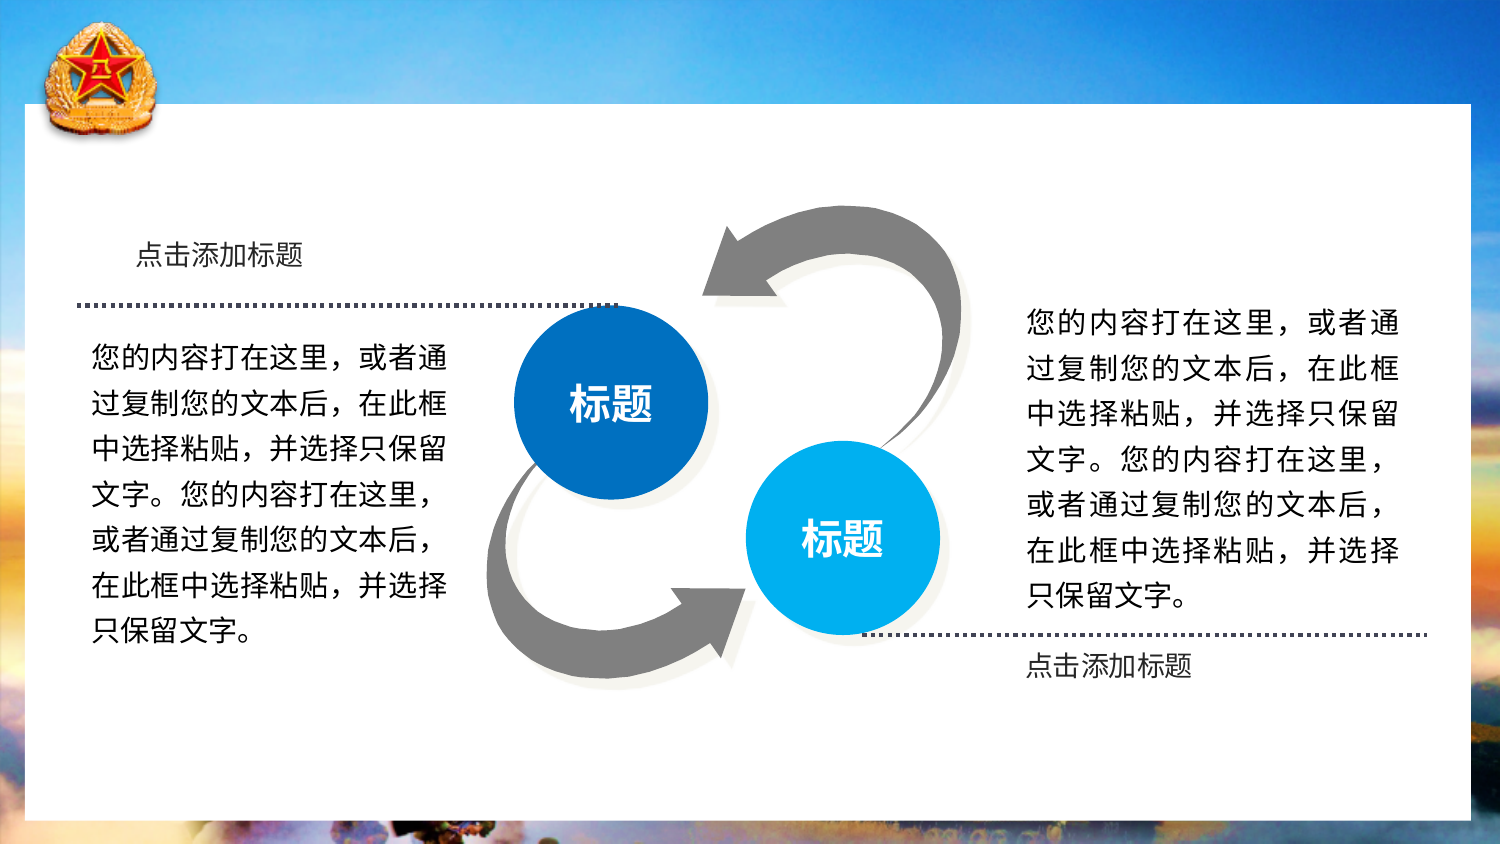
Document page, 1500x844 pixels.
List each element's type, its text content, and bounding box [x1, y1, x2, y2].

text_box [76, 229, 619, 306]
text_box [702, 205, 962, 448]
text_box 标题 [514, 306, 709, 500]
picture [0, 0, 1500, 844]
text_box 您的内容打在这里，或者通过复制您的文本后，在此框中选择粘贴，并选择只保留文字。您的内容打在这里，或者通过复制您的文本后，在此框中选择粘贴，并选择只保留文字。 [1011, 287, 1415, 620]
text_box 您的内容打在这里，或者通过复制您的文本后，在此框中选择粘贴，并选择只保留文字。您的内容打在这里，或者通过复制您的文本后，在此框中选择粘贴，并选择只保留文字。 [76, 321, 463, 655]
text_box [486, 463, 746, 679]
text_box 标题 [745, 440, 941, 636]
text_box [862, 634, 1428, 702]
